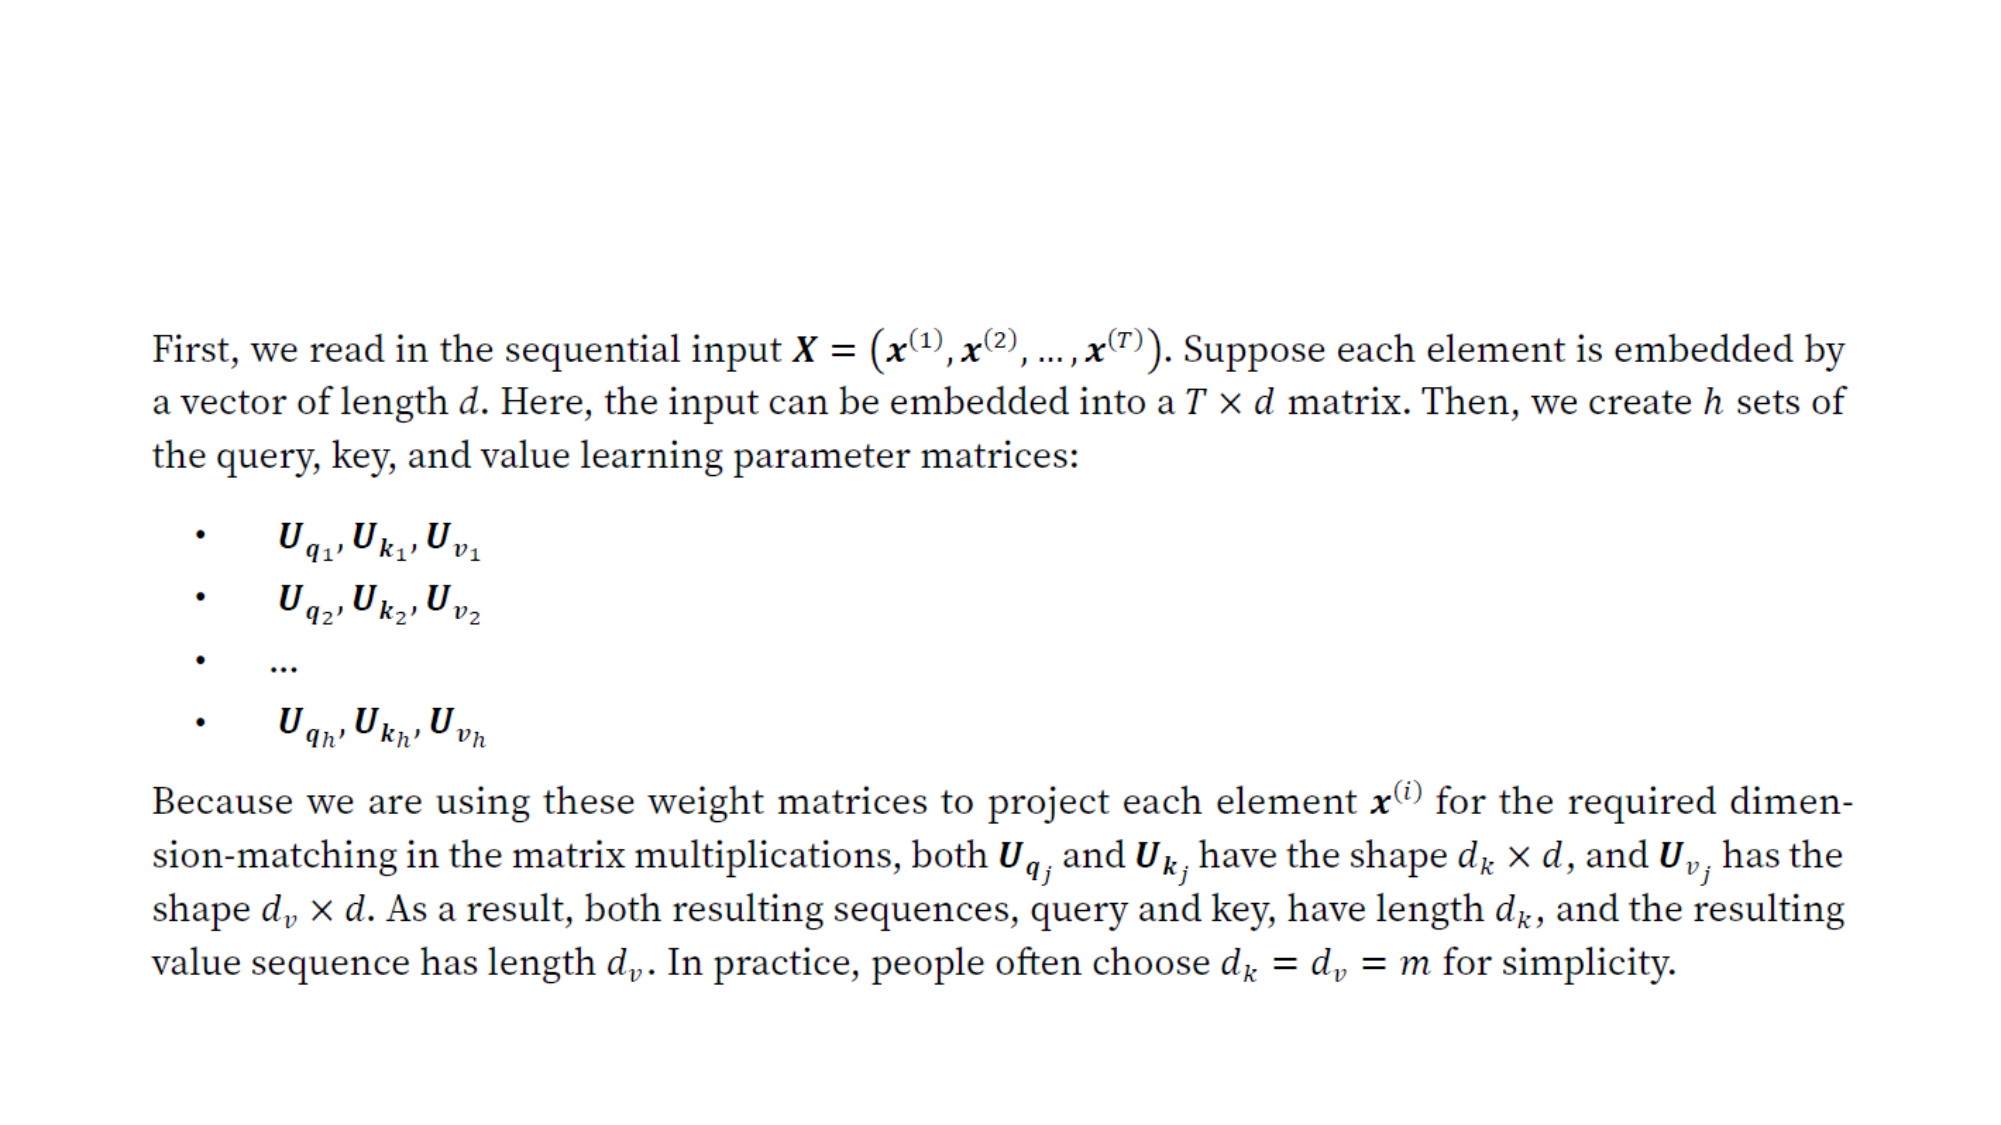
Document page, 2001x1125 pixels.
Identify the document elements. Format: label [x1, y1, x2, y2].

list [137, 314, 1863, 999]
